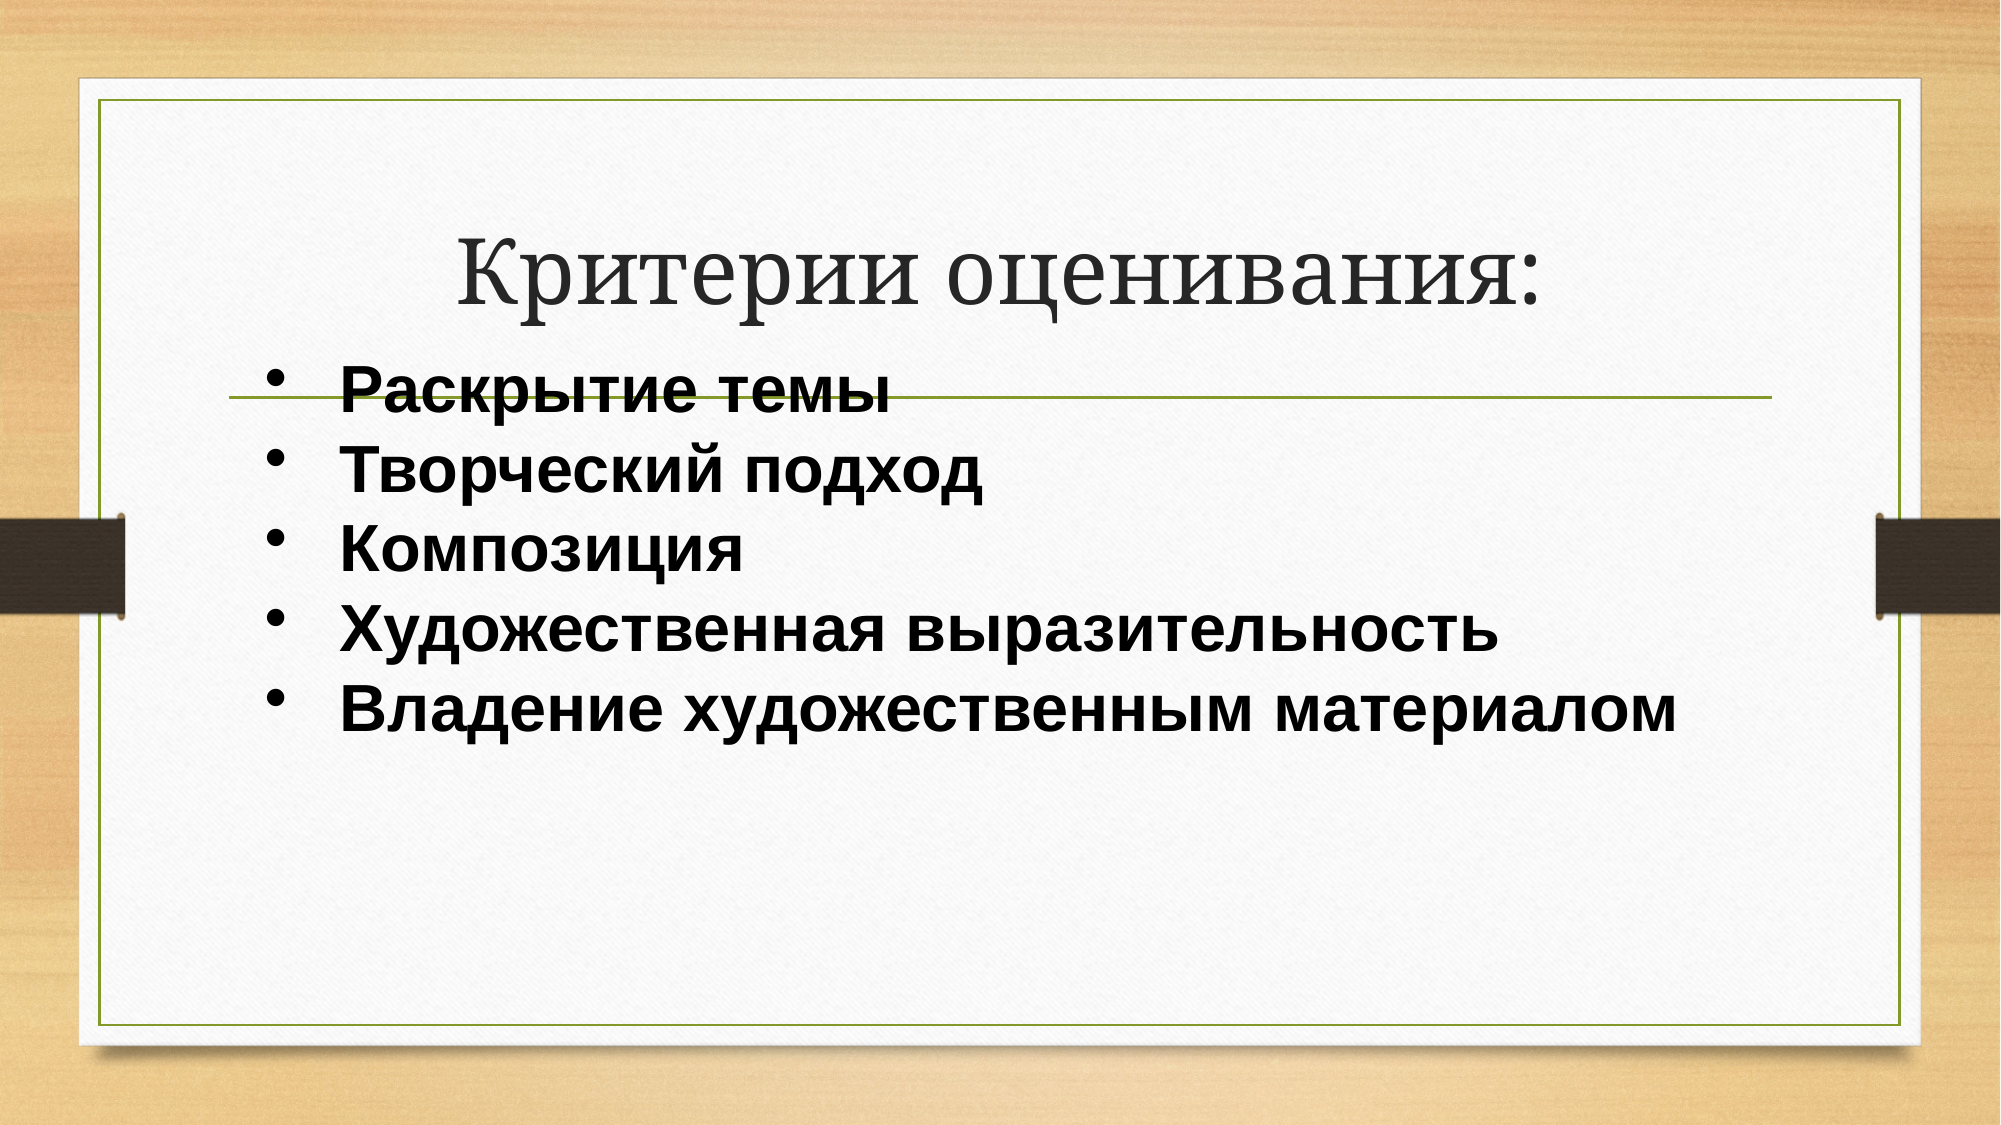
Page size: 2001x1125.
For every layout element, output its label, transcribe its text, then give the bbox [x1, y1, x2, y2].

picture [0, 0, 2001, 1125]
title Критерии оценивания: [212, 161, 1788, 375]
text_box Раскрытие темы Творческий подход Композиция Художественная выразительность Владение художественным материалом [249, 337, 1750, 753]
